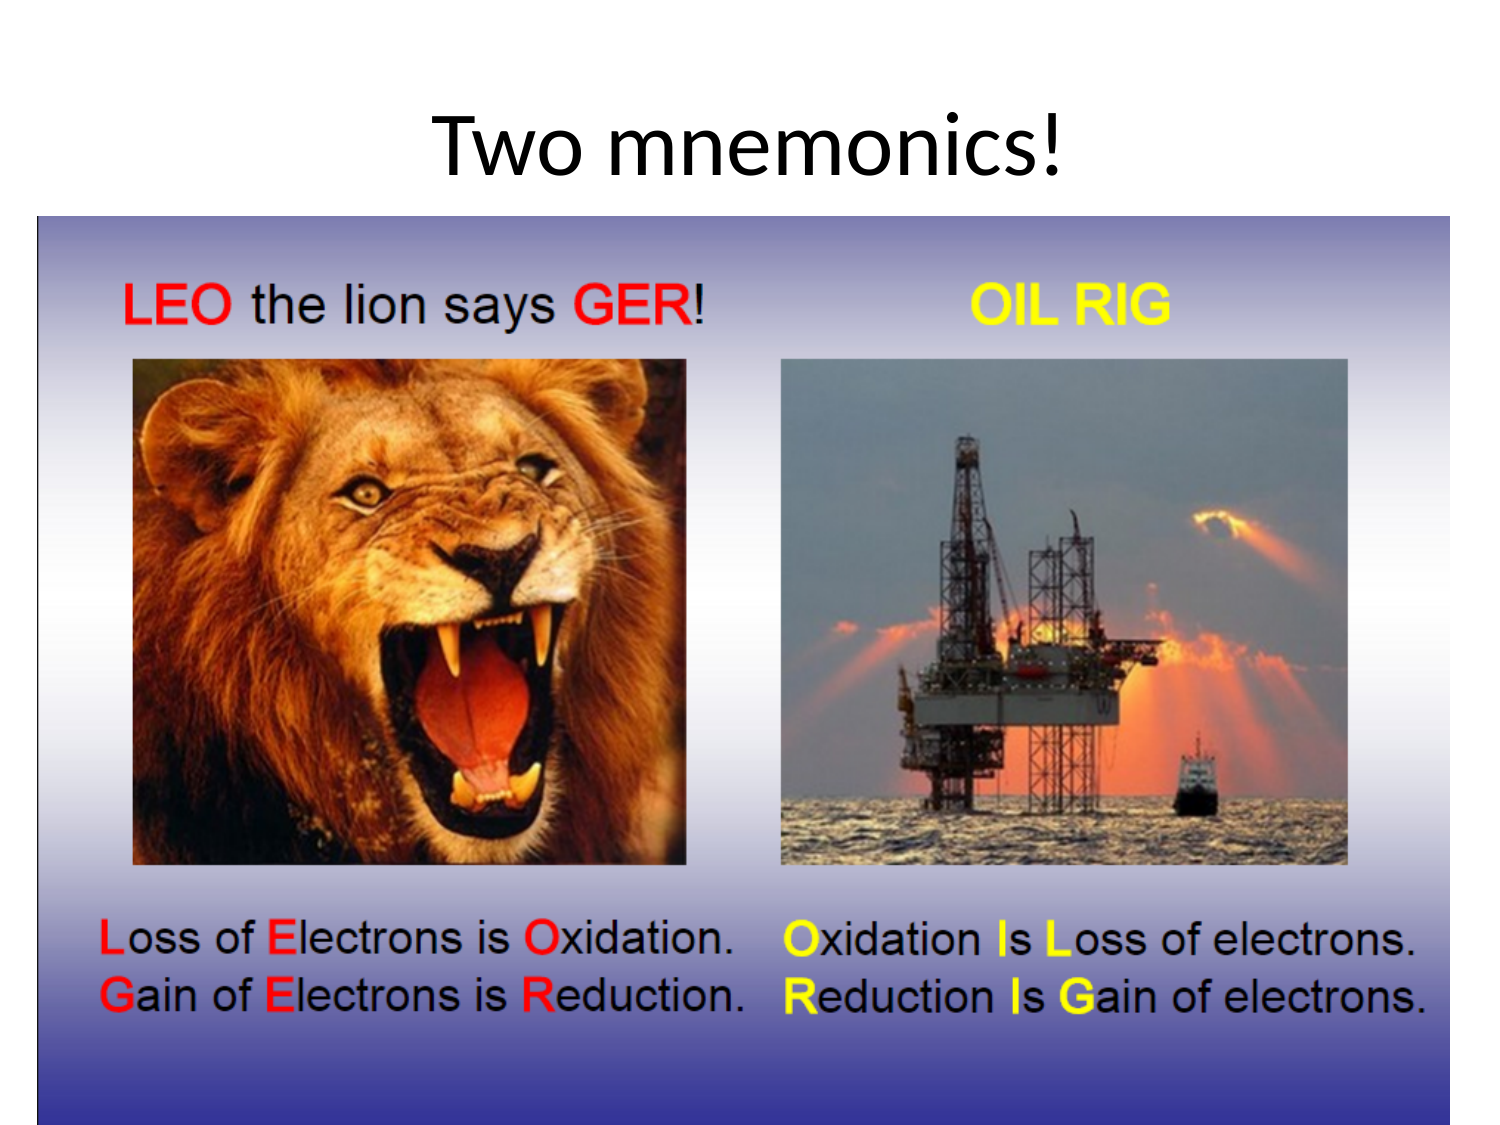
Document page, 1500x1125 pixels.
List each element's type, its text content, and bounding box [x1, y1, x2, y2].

title Two mnemonics! [75, 45, 1425, 214]
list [37, 215, 1450, 1125]
